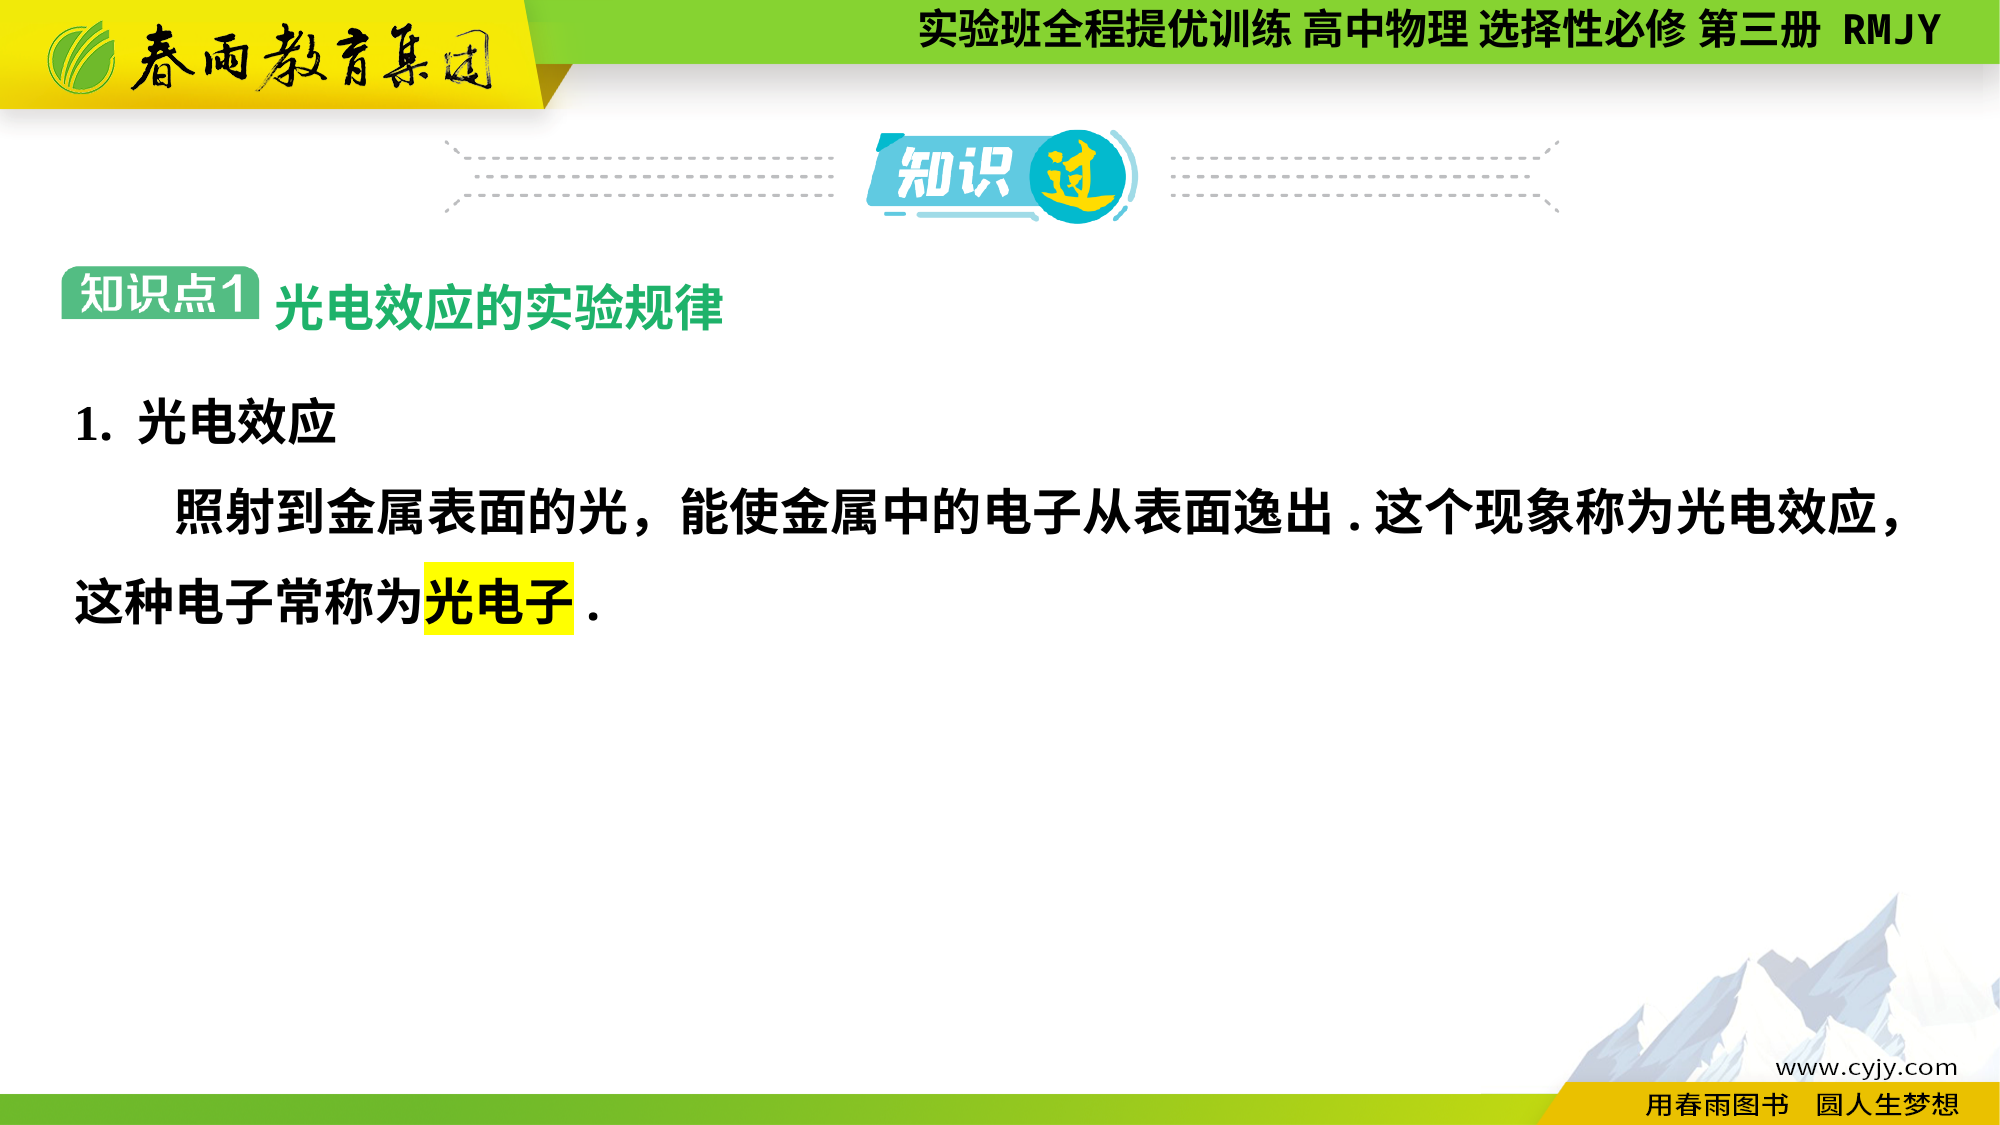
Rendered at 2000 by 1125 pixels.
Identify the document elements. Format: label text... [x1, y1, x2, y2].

list 1. 光电效应 照射到金属表面的光，能使金属中的电子从表面逸出.这个现象称为光电效应，这种电子常称为光电子. [59, 352, 1944, 629]
text_box 光电效应的实验规律 [259, 238, 1944, 344]
picture [0, 0, 2000, 1125]
